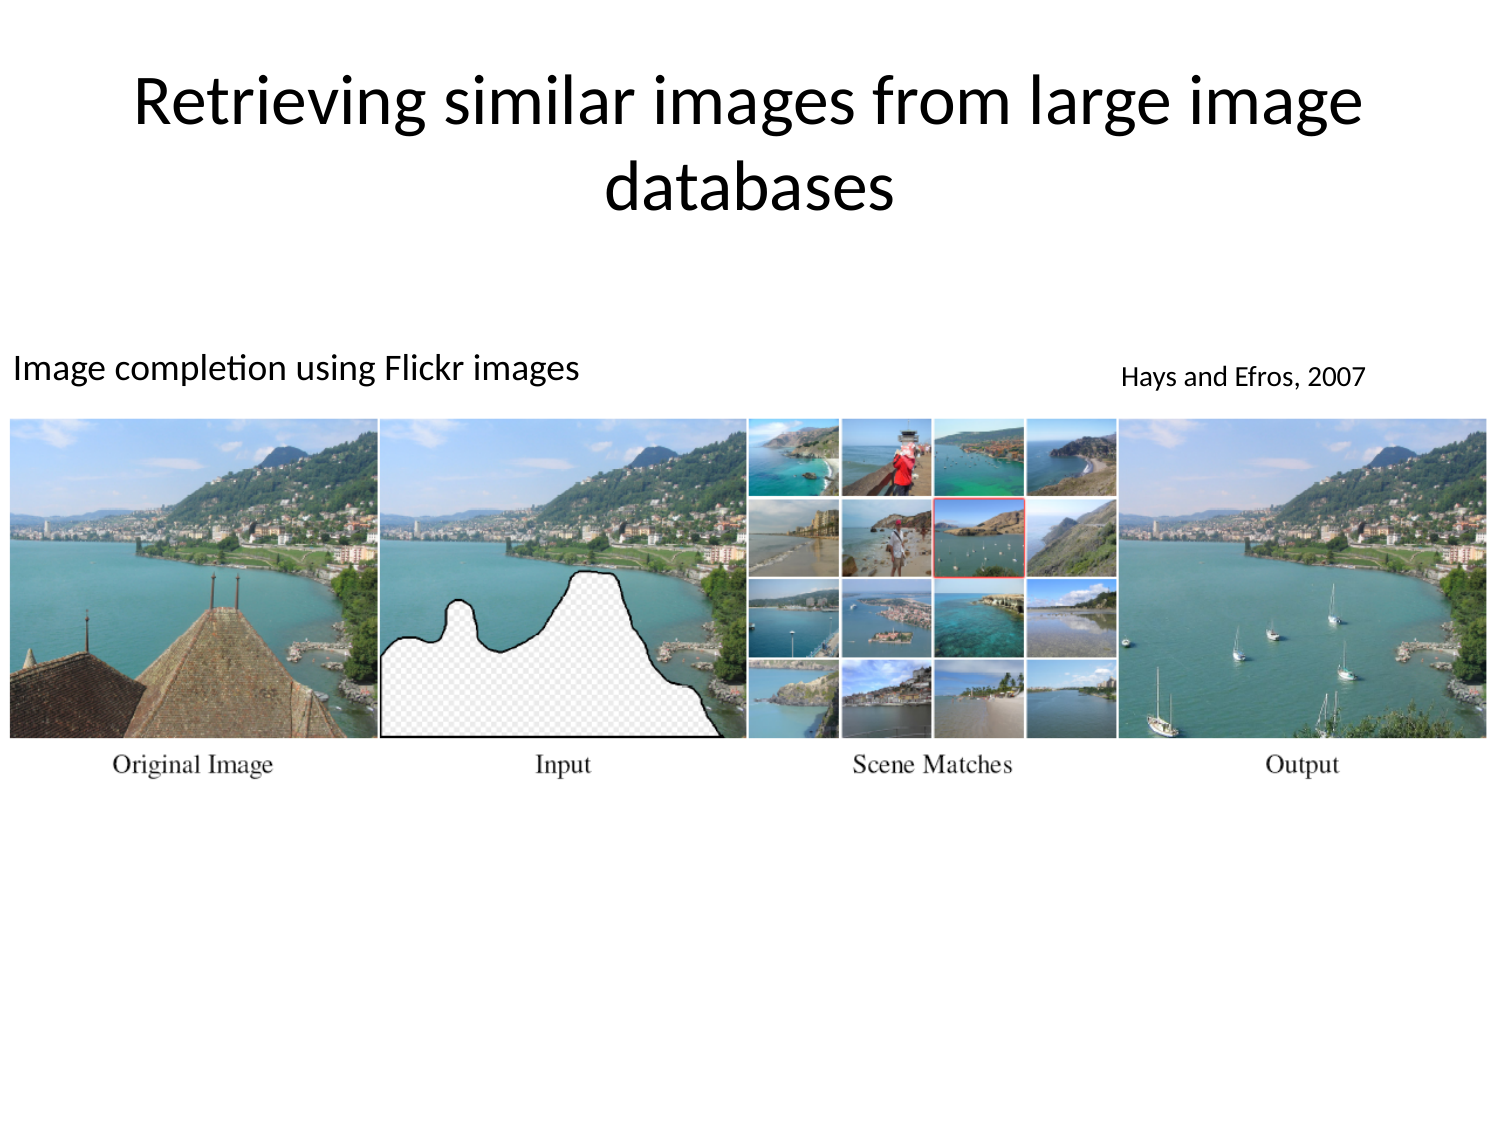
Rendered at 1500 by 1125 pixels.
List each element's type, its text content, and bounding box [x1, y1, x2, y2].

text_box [0, 335, 1498, 785]
title Retrieving similar images from large image databases [75, 45, 1425, 233]
